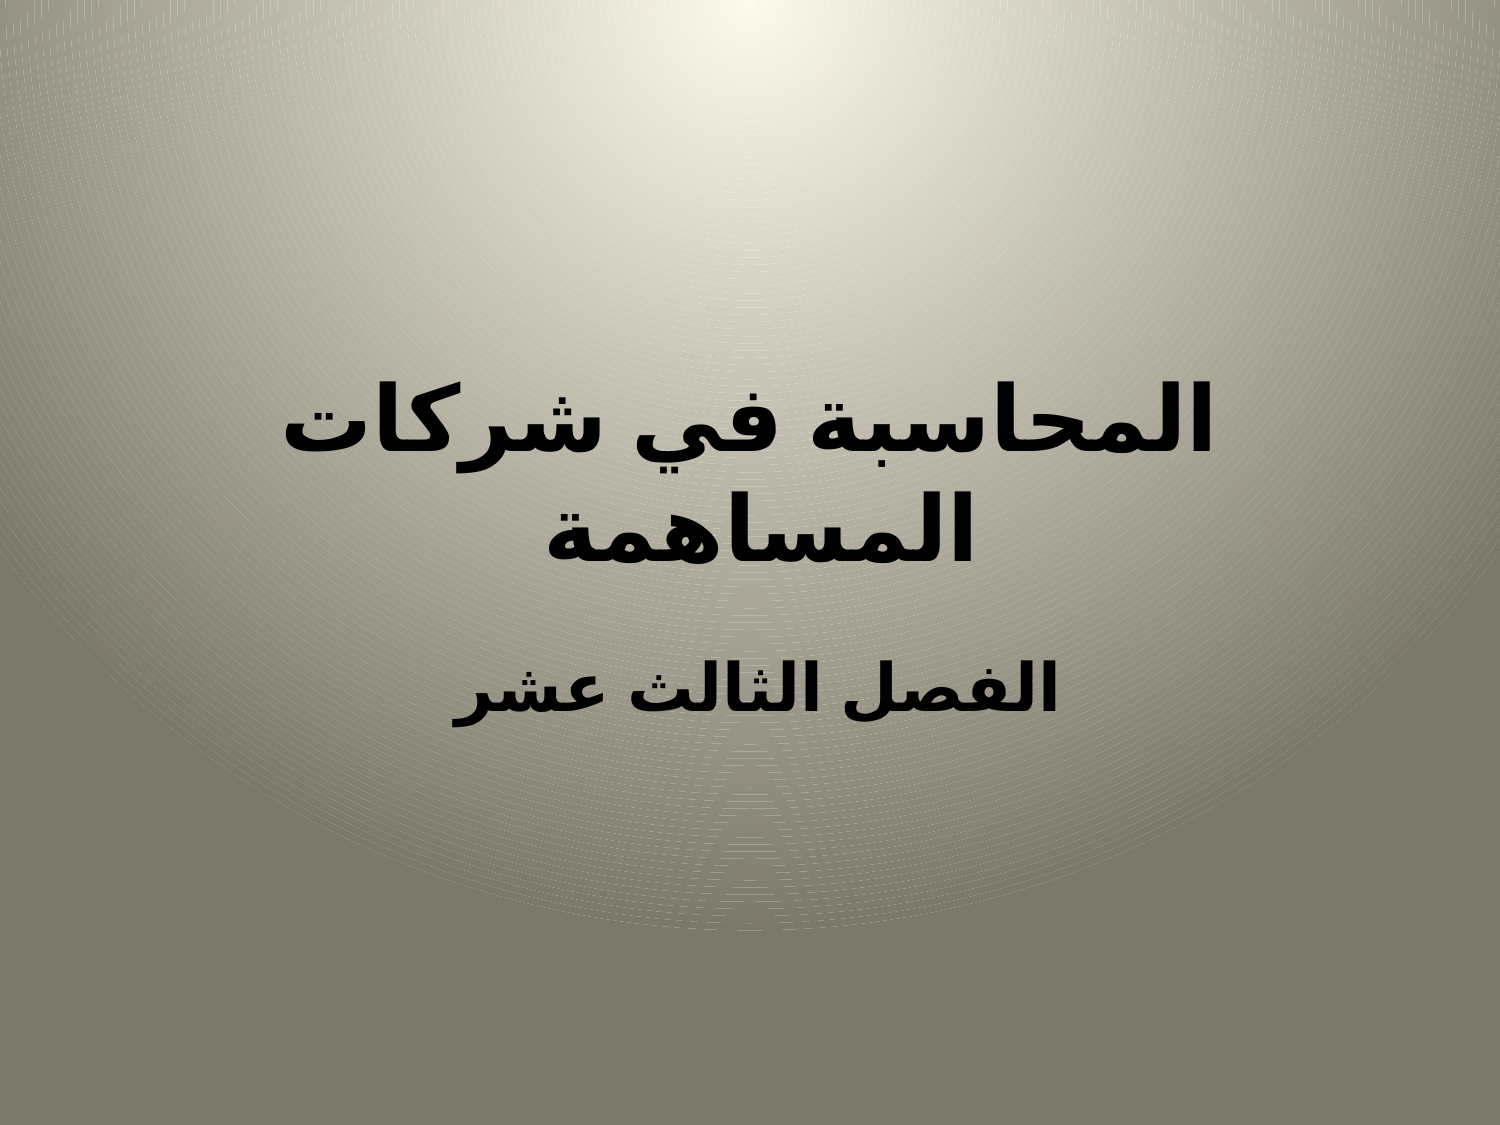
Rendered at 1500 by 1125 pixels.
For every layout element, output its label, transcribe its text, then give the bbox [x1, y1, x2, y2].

title المحاسبة في شركات المساهمة [112, 349, 1388, 591]
subtitle الفصل الثالث عشر [225, 637, 1275, 925]
